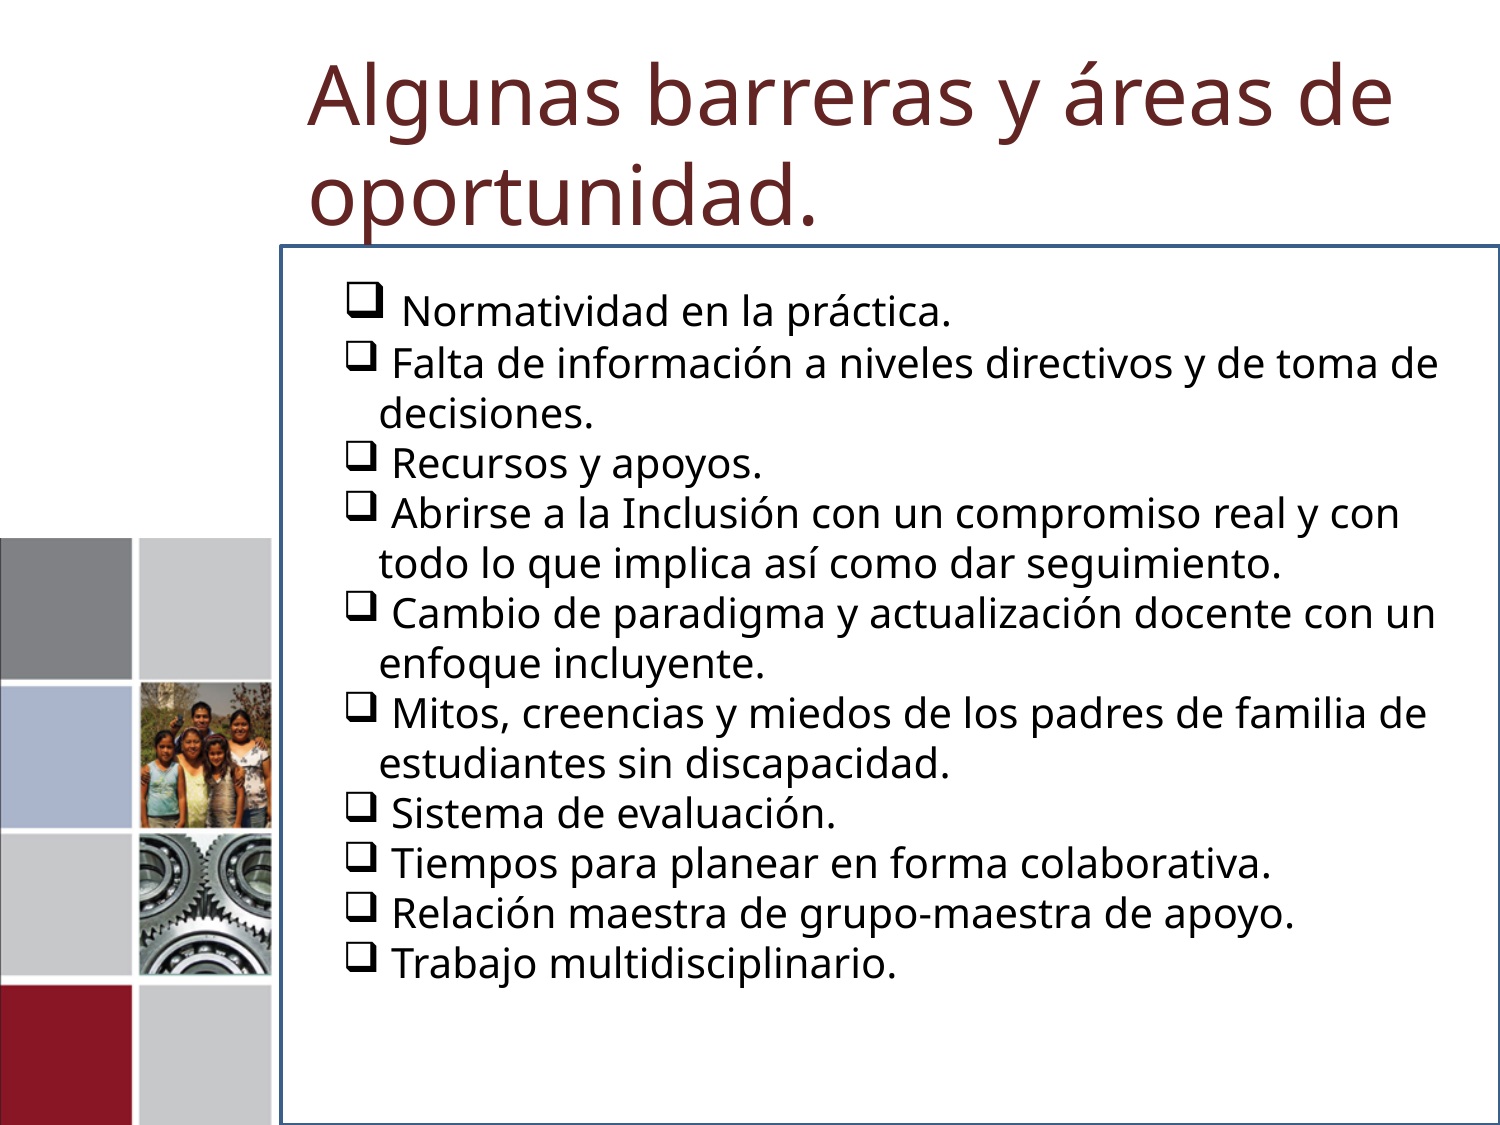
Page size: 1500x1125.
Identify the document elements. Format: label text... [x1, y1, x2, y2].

text_box Normatividad en la práctica. Falta de información a niveles directivos y de toma de decisiones. Recursos y apoyos. Abrirse a la Inclusión con un compromiso real y con todo lo que implica así como dar seguimiento. Cambio de paradigma y actualización docente con un enfoque incluyente. Mitos, creencias y miedos de los padres de familia de estudiantes sin discapacidad. Sistema de evaluación. Tiempos para planear en forma colaborativa. Relación maestra de grupo-maestra de apoyo. Trabajo multidisciplinario. [328, 269, 1465, 1055]
text_box Algunas barreras y áreas de oportunidad. [292, 35, 1454, 250]
picture [0, 538, 273, 1125]
